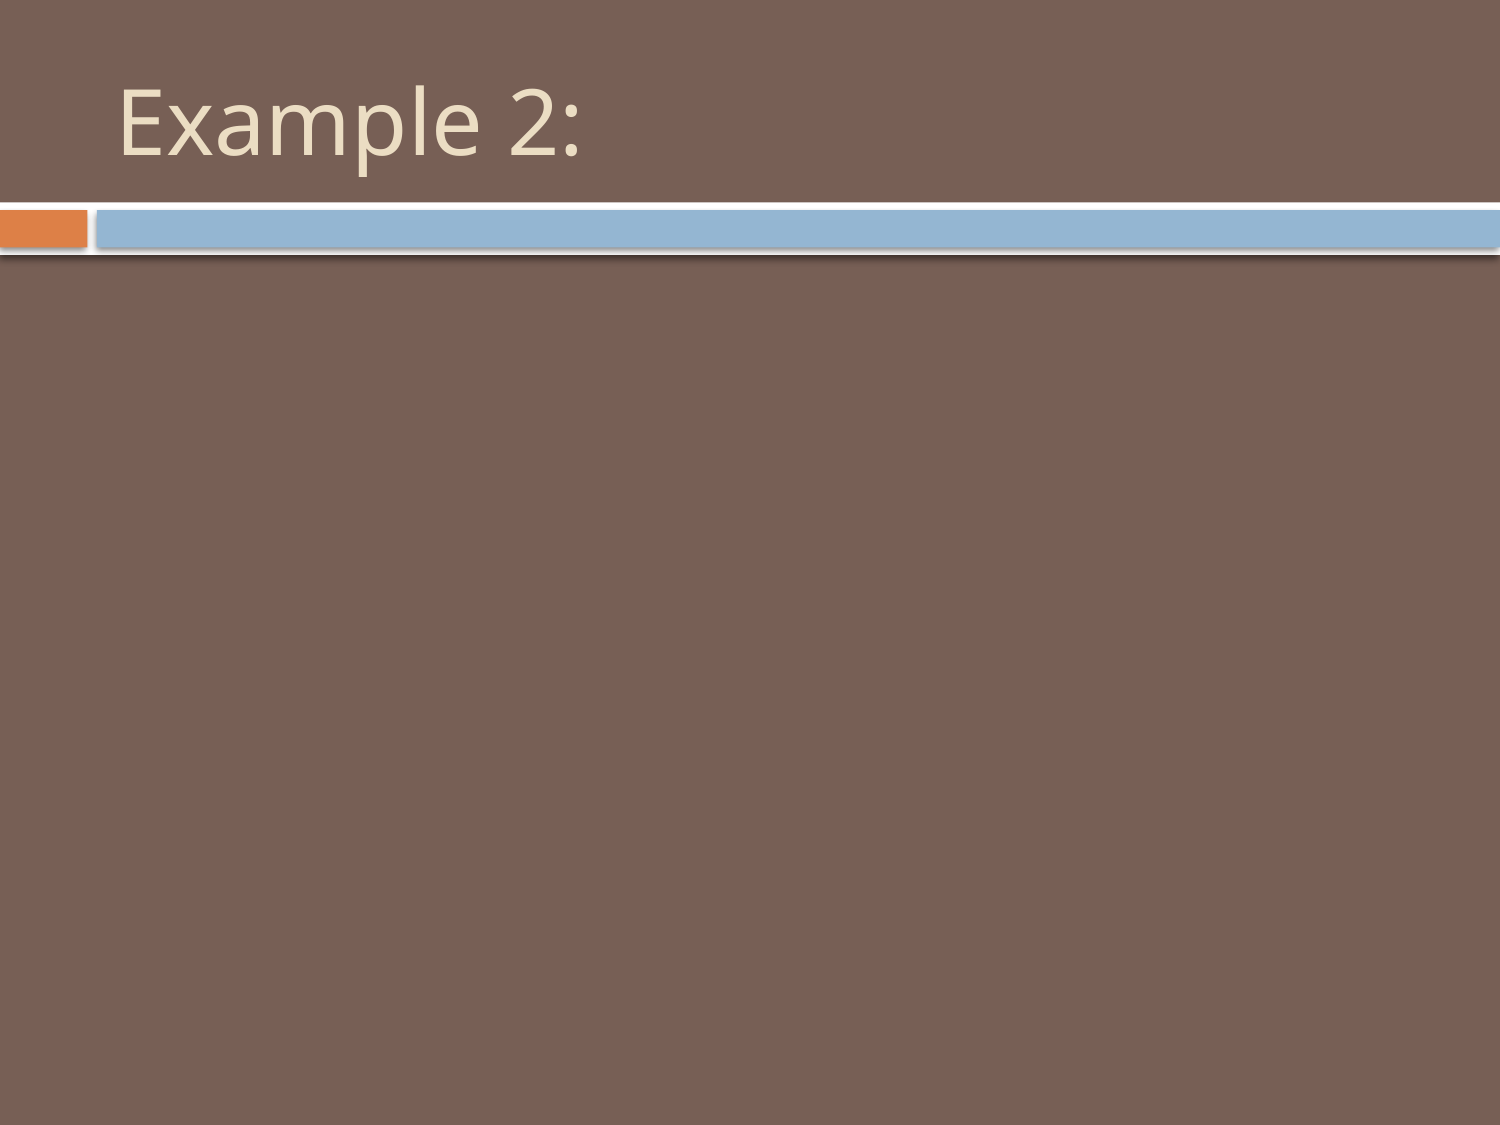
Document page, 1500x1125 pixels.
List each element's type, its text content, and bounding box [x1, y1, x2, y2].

title Example 2: [100, 37, 1438, 200]
